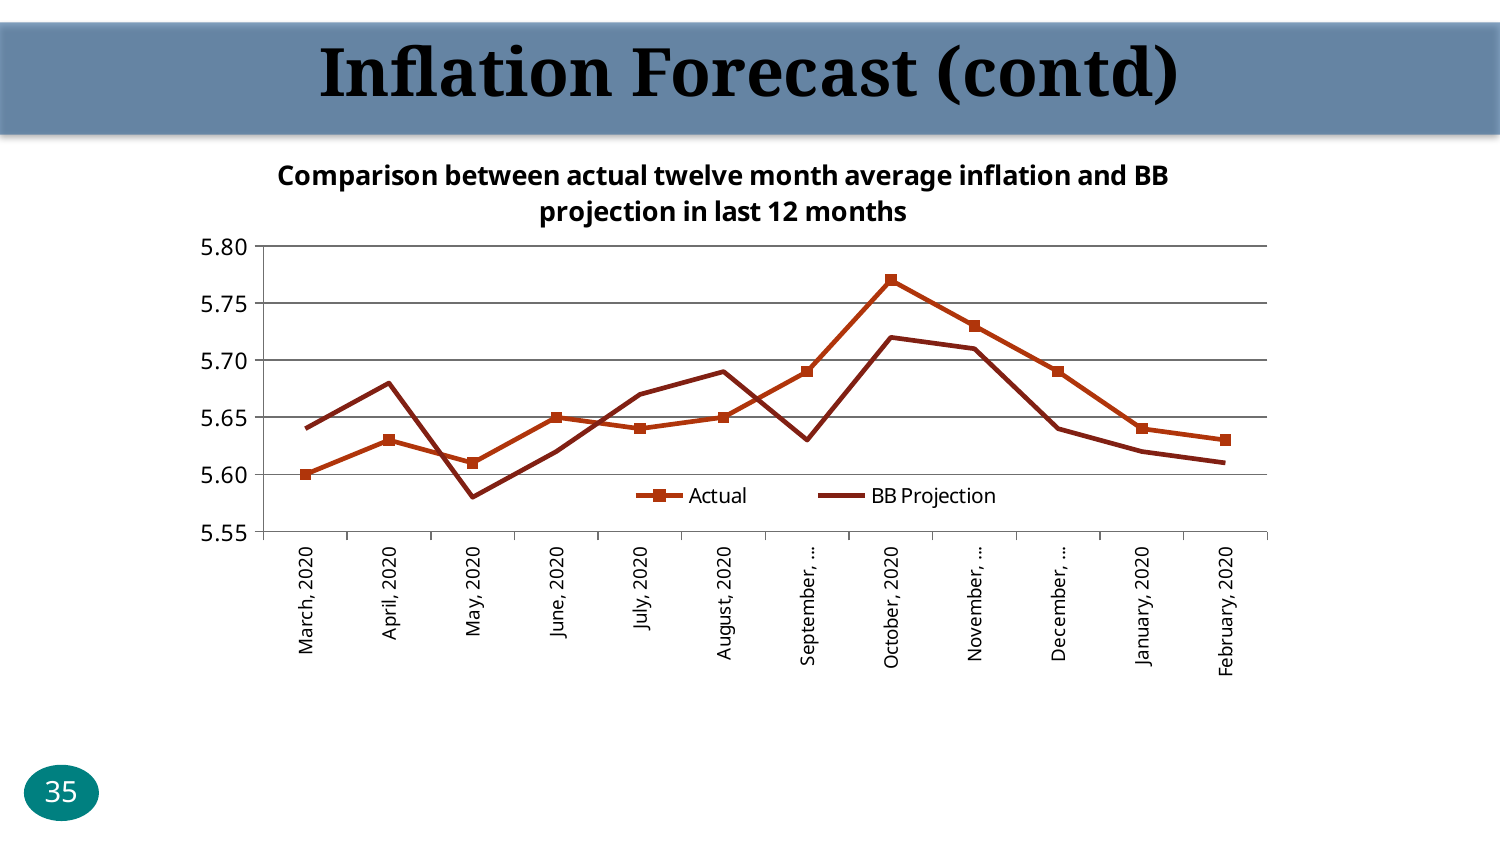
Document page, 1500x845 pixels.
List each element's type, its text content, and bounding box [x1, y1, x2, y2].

text_box Inflation Forecast (contd) [0, 22, 1500, 117]
chart [149, 146, 1313, 685]
slide_number 35 [23, 764, 99, 822]
